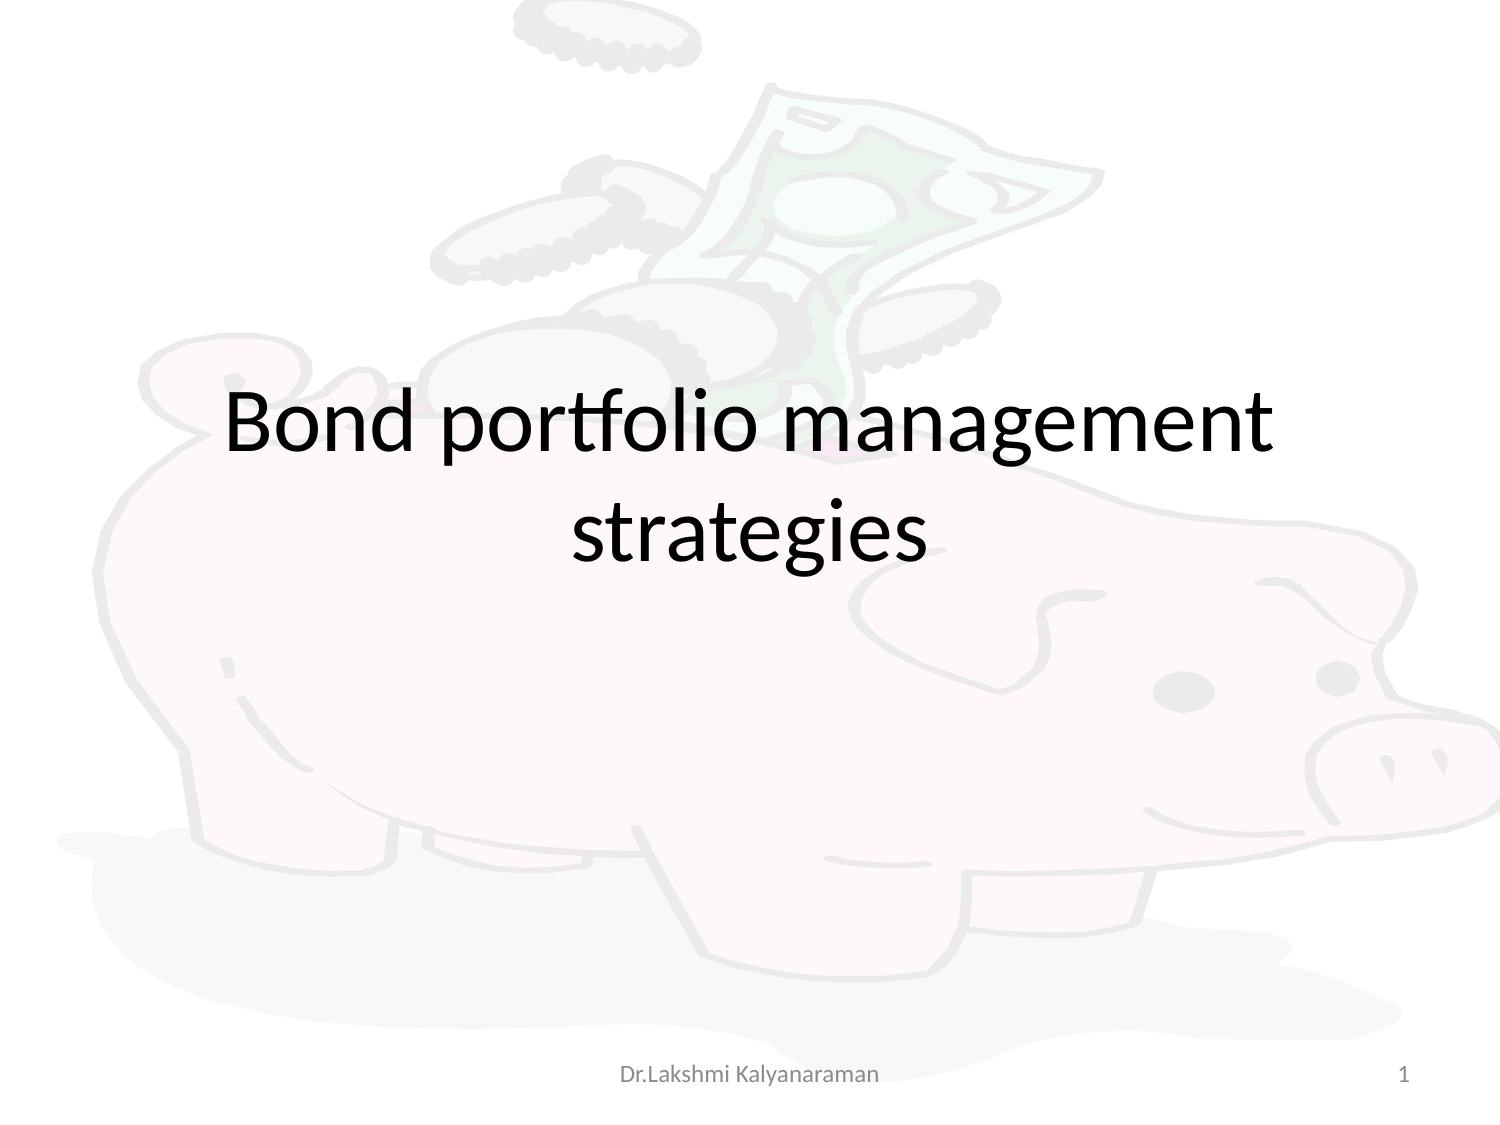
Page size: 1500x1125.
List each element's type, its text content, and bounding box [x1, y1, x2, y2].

title Bond portfolio management strategies [112, 349, 1388, 591]
footer Dr.Lakshmi Kalyanaraman [512, 1042, 988, 1103]
slide_number 1 [1074, 1042, 1425, 1103]
